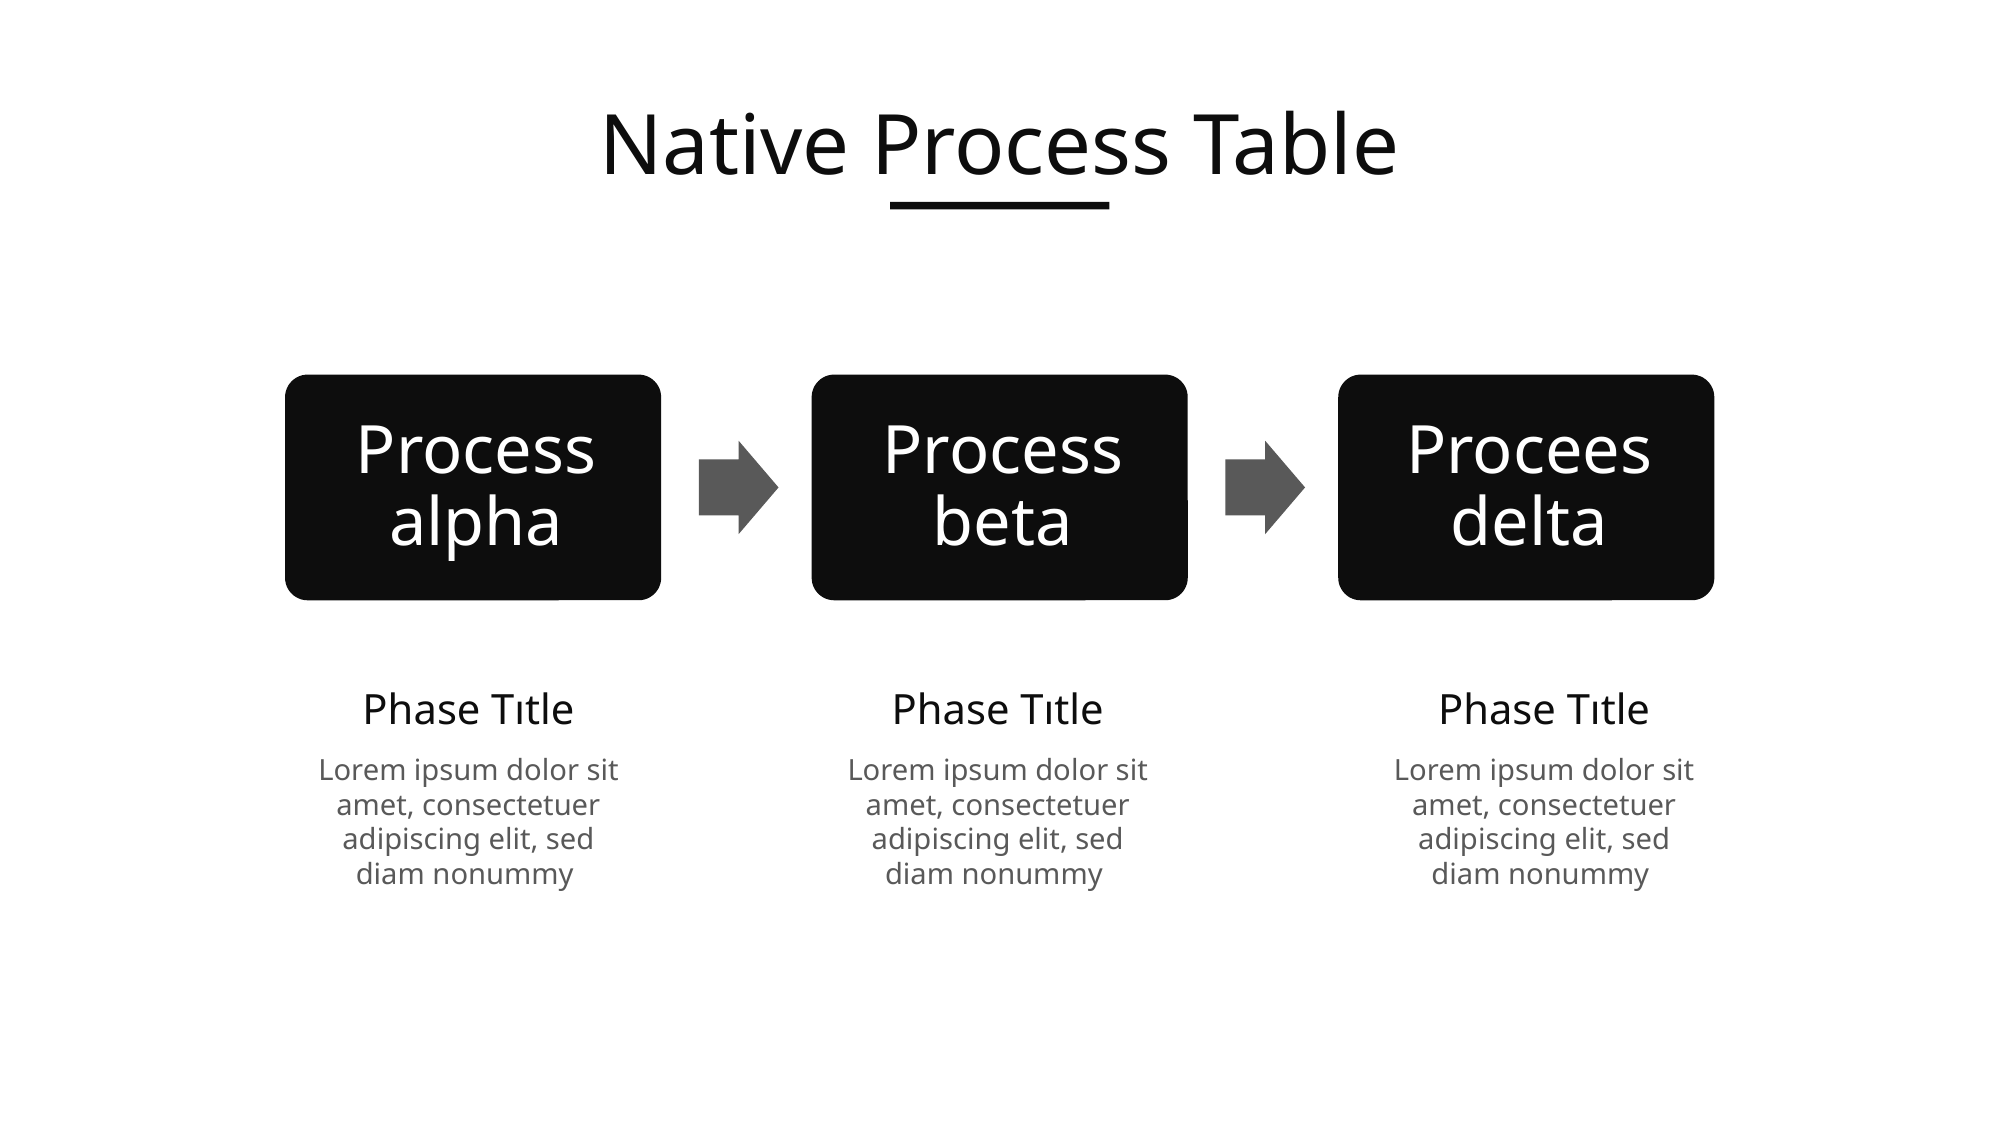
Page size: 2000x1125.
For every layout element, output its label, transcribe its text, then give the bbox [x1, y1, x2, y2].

text_box Lorem ipsum dolor sit amet, consectetuer adipiscing elit, sed diam nonummy [1375, 859, 1713, 898]
text_box Lorem ipsum dolor sit amet, consectetuer adipiscing elit, sed diam nonummy [829, 860, 1167, 898]
text_box Native Process Table [0, 96, 2000, 187]
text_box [283, 124, 1716, 851]
text_box Lorem ipsum dolor sit amet, consectetuer adipiscing elit, sed diam nonummy [300, 860, 637, 898]
